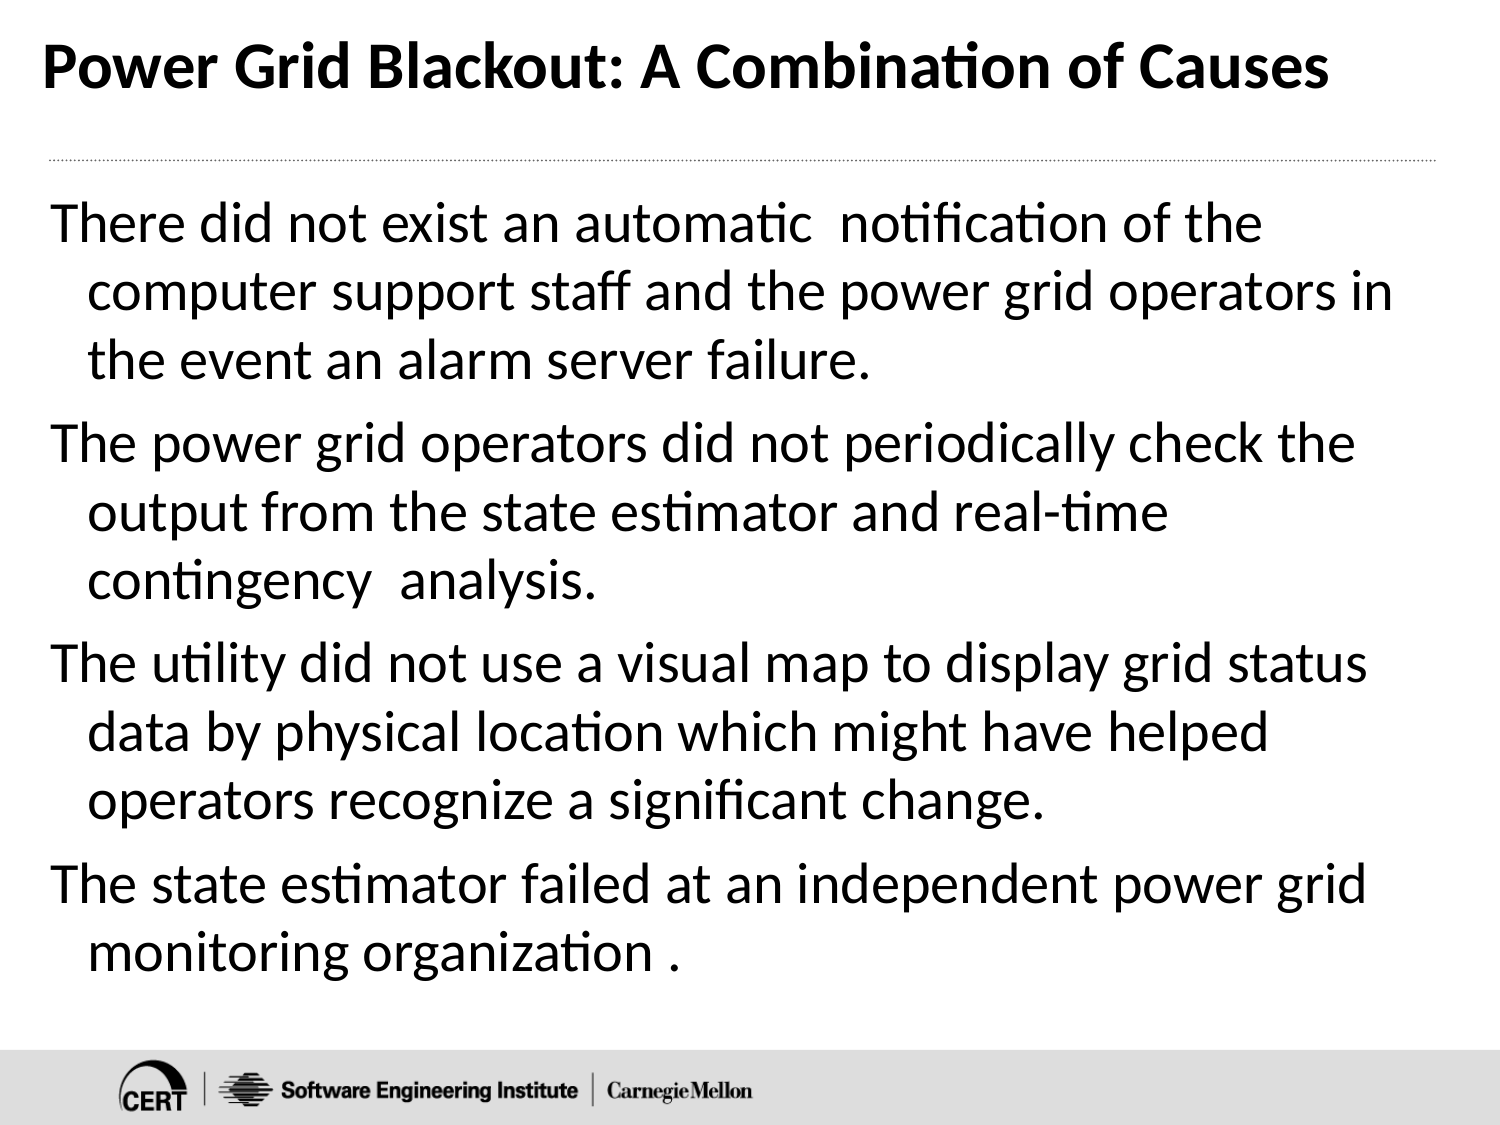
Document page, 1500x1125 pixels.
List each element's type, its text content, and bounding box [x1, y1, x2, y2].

title Power Grid Blackout: A Combination of Causes [42, 37, 1434, 155]
list There did not exist an automatic notification of the computer support staff and the power grid operators in the event an alarm server failure. The power grid operators did not periodically check the output from the state estimator and real-time contingency analysis. The utility did not use a visual map to display grid status data by physical location which might have helped operators recognize a significant change. The state estimator failed at an independent power grid monitoring organization . [49, 187, 1438, 1001]
picture [102, 1056, 765, 1117]
